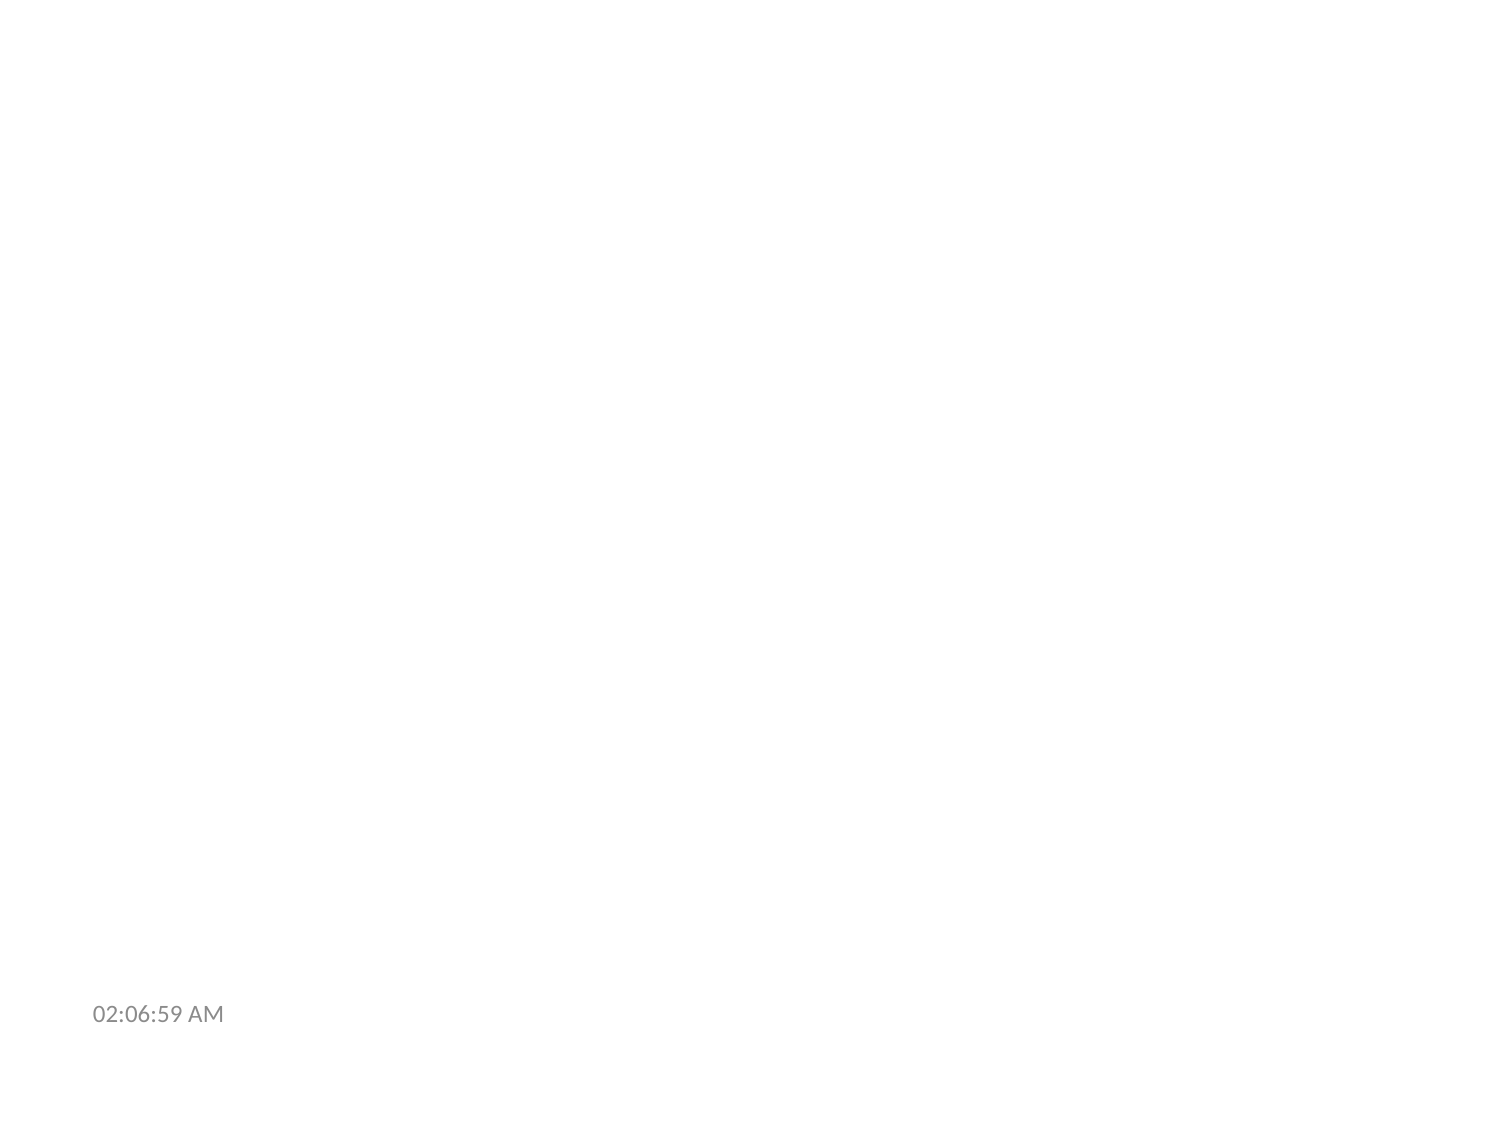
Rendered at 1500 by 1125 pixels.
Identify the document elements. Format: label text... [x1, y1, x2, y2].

text_box 3:35:09 PM [77, 982, 428, 1043]
